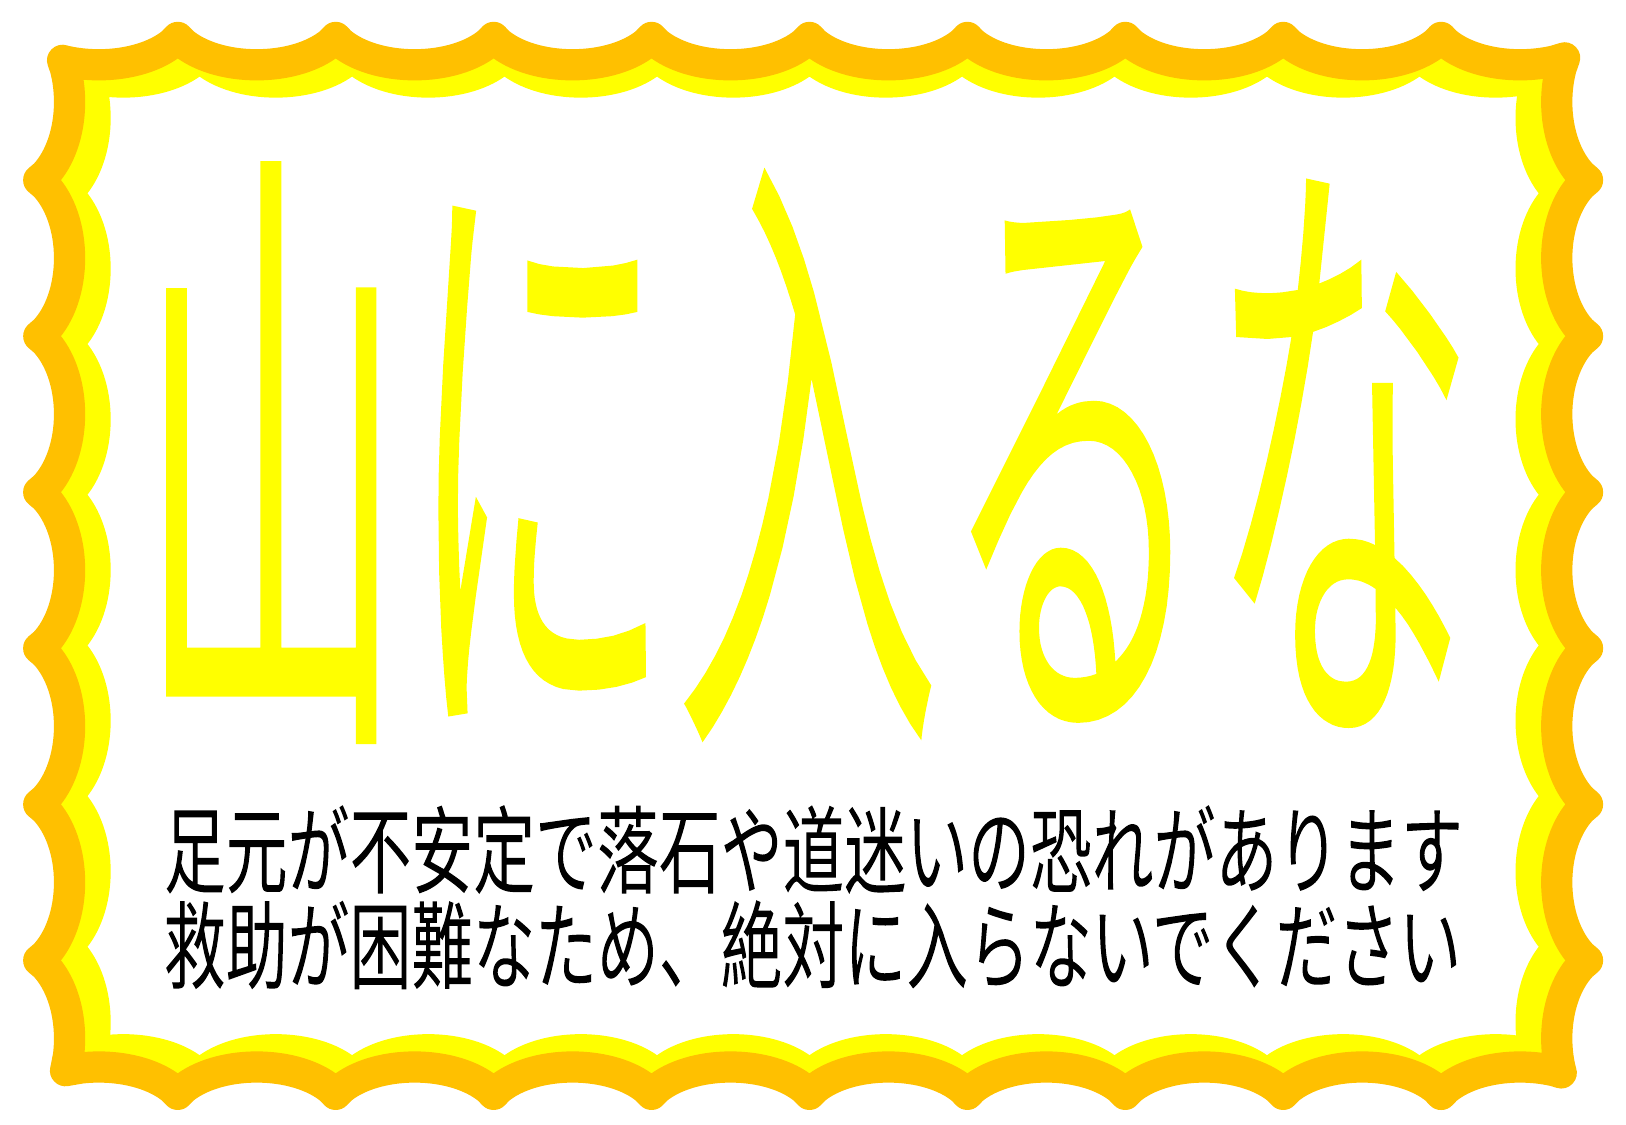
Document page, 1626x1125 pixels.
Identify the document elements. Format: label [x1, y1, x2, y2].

text_box [38, 37, 1588, 1095]
